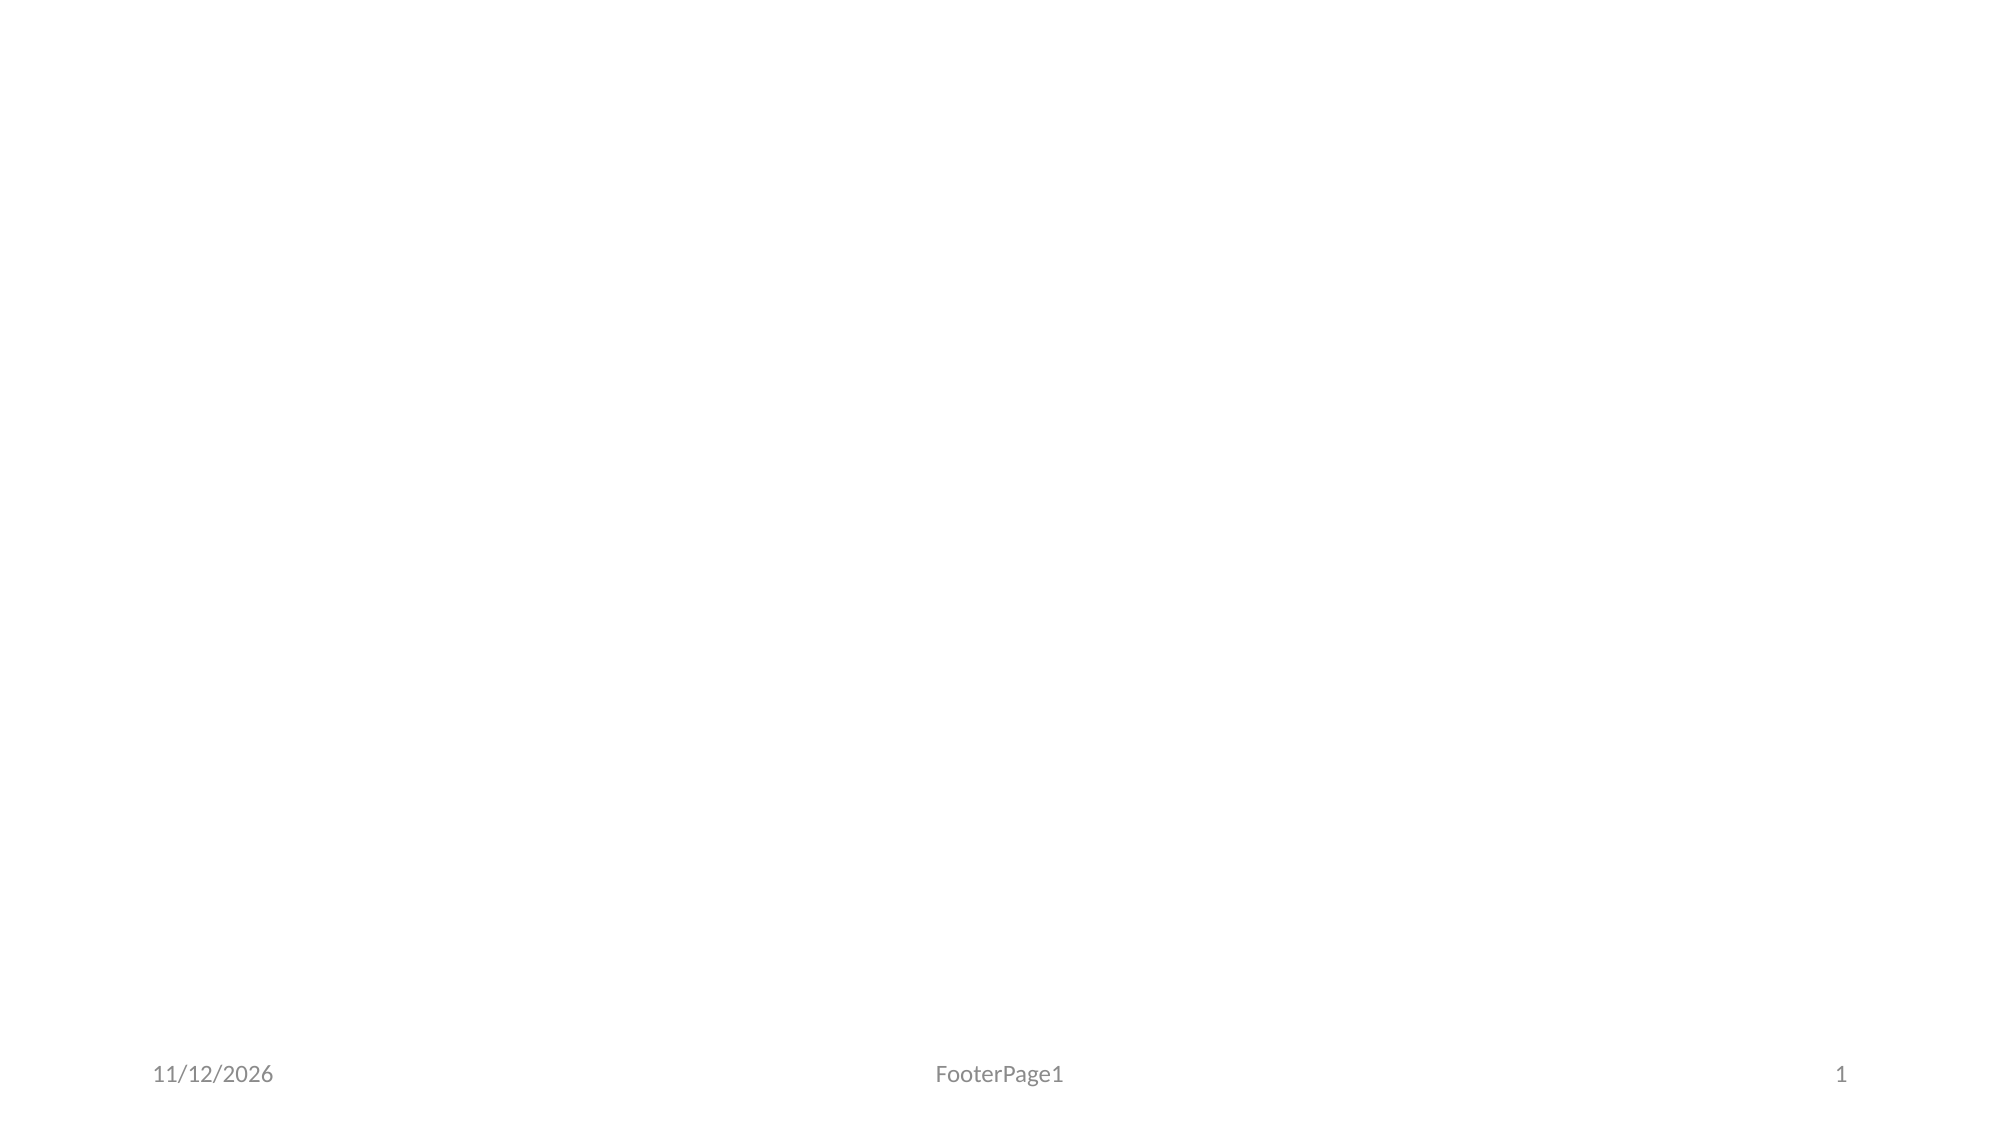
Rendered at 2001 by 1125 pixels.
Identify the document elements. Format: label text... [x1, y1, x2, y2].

footer FooterPage1 [662, 1042, 1338, 1103]
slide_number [137, 1042, 588, 1103]
slide_number 1 [1412, 1042, 1863, 1103]
